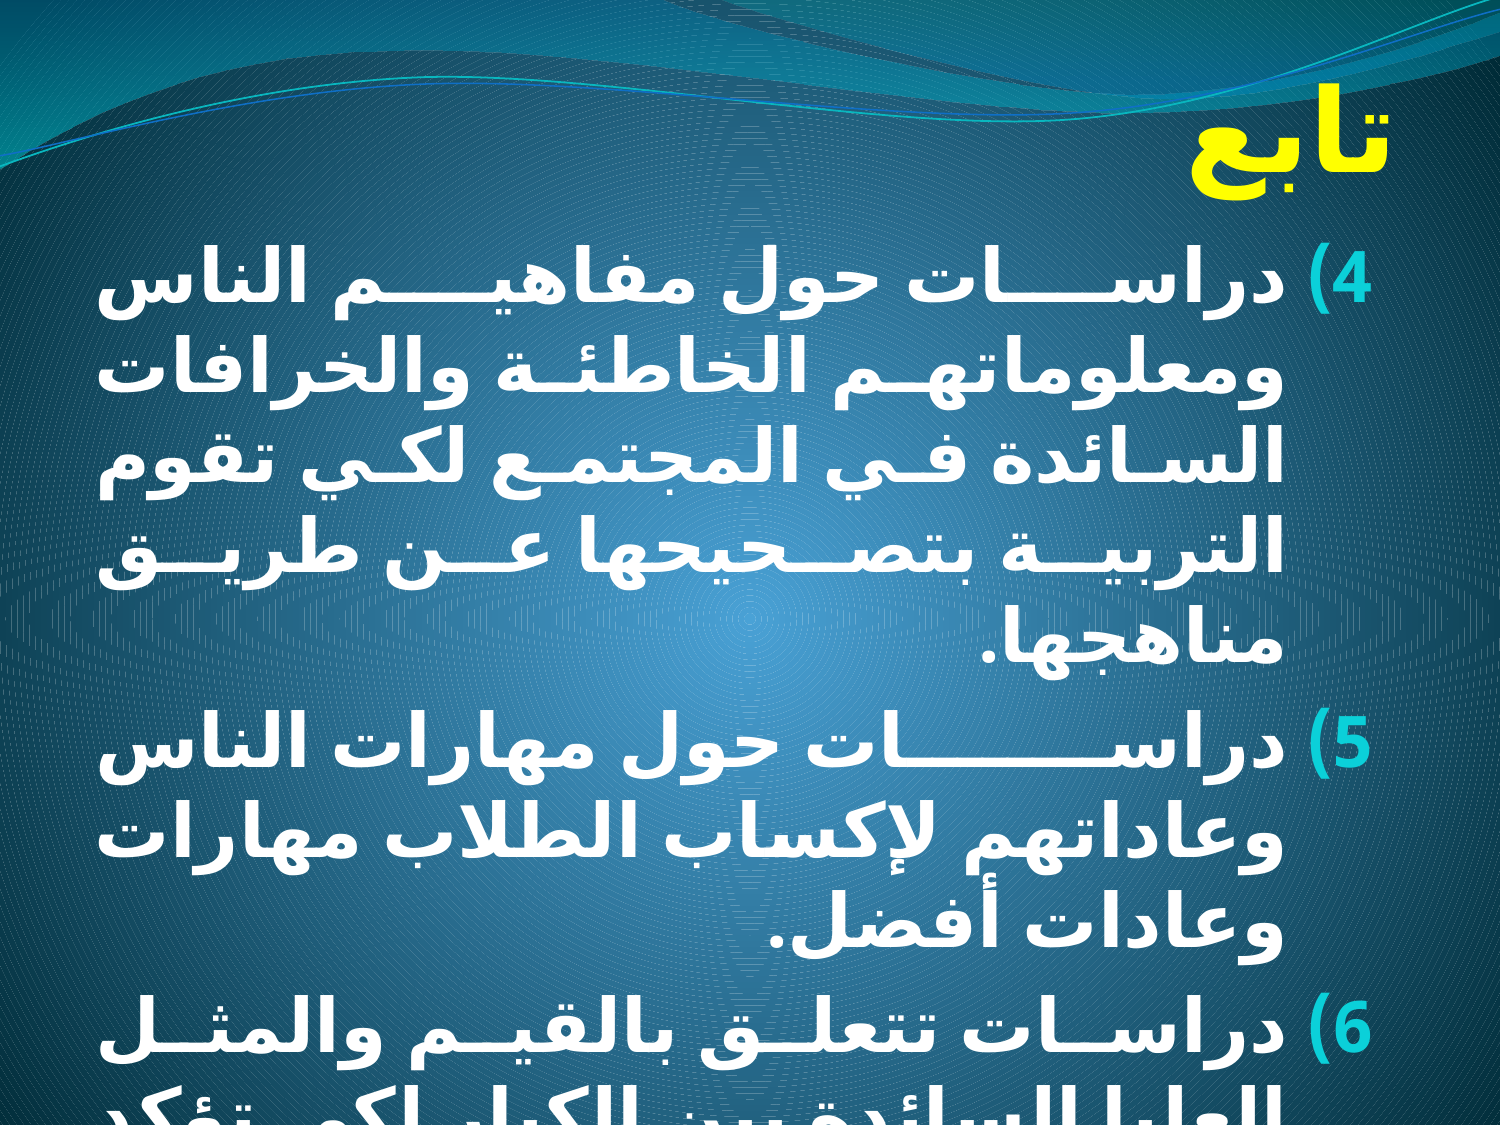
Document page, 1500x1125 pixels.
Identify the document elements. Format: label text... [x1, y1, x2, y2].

title تابع [112, 54, 1401, 197]
subtitle دراسات حول مفاهيم الناس ومعلوماتهم الخاطئة والخرافات السائدة في المجتمع لكي تقوم التربية بتصحيحها عن طريق مناهجها. دراسات حول مهارات الناس وعاداتهم لإكساب الطلاب مهارات وعادات أفضل. دراسات تتعلق بالقيم والمثل العليا السائدة بين الكبار لكي تؤكد عليها المدرسة من خلال مناهجها. [87, 219, 1376, 1000]
